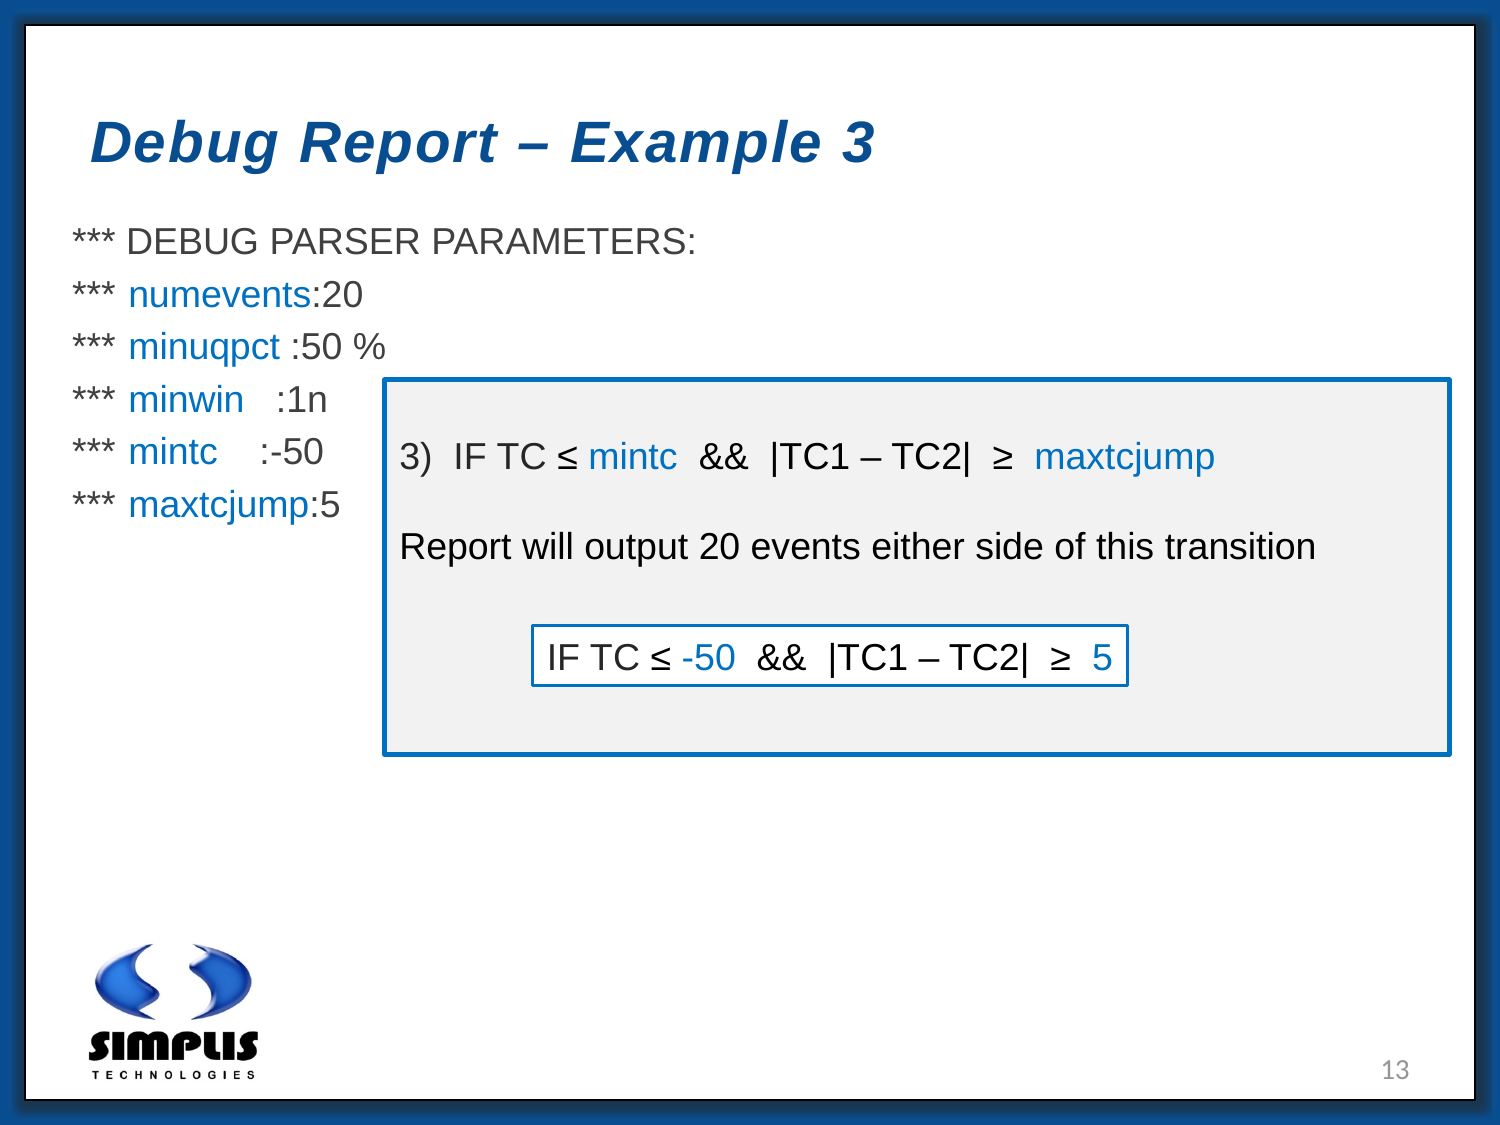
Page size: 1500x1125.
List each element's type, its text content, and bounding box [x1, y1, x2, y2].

text_box 3) IF TC ≤ mintc && |TC1 – TC2| ≥ maxtcjump Report will output 20 events either side of this transition [384, 379, 1450, 755]
text_box IF TC ≤ -50 && |TC1 – TC2| ≥ 5 [532, 625, 1128, 686]
slide_number 13 [1074, 1042, 1425, 1103]
list *** DEBUG PARSER PARAMETERS: *** numevents:20 *** minuqpct :50 % *** minwin :1n *** mintc :-50 *** maxtcjump:5 [56, 209, 1407, 925]
picture [83, 934, 263, 1088]
title Debug Report – Example 3 [75, 45, 1425, 233]
